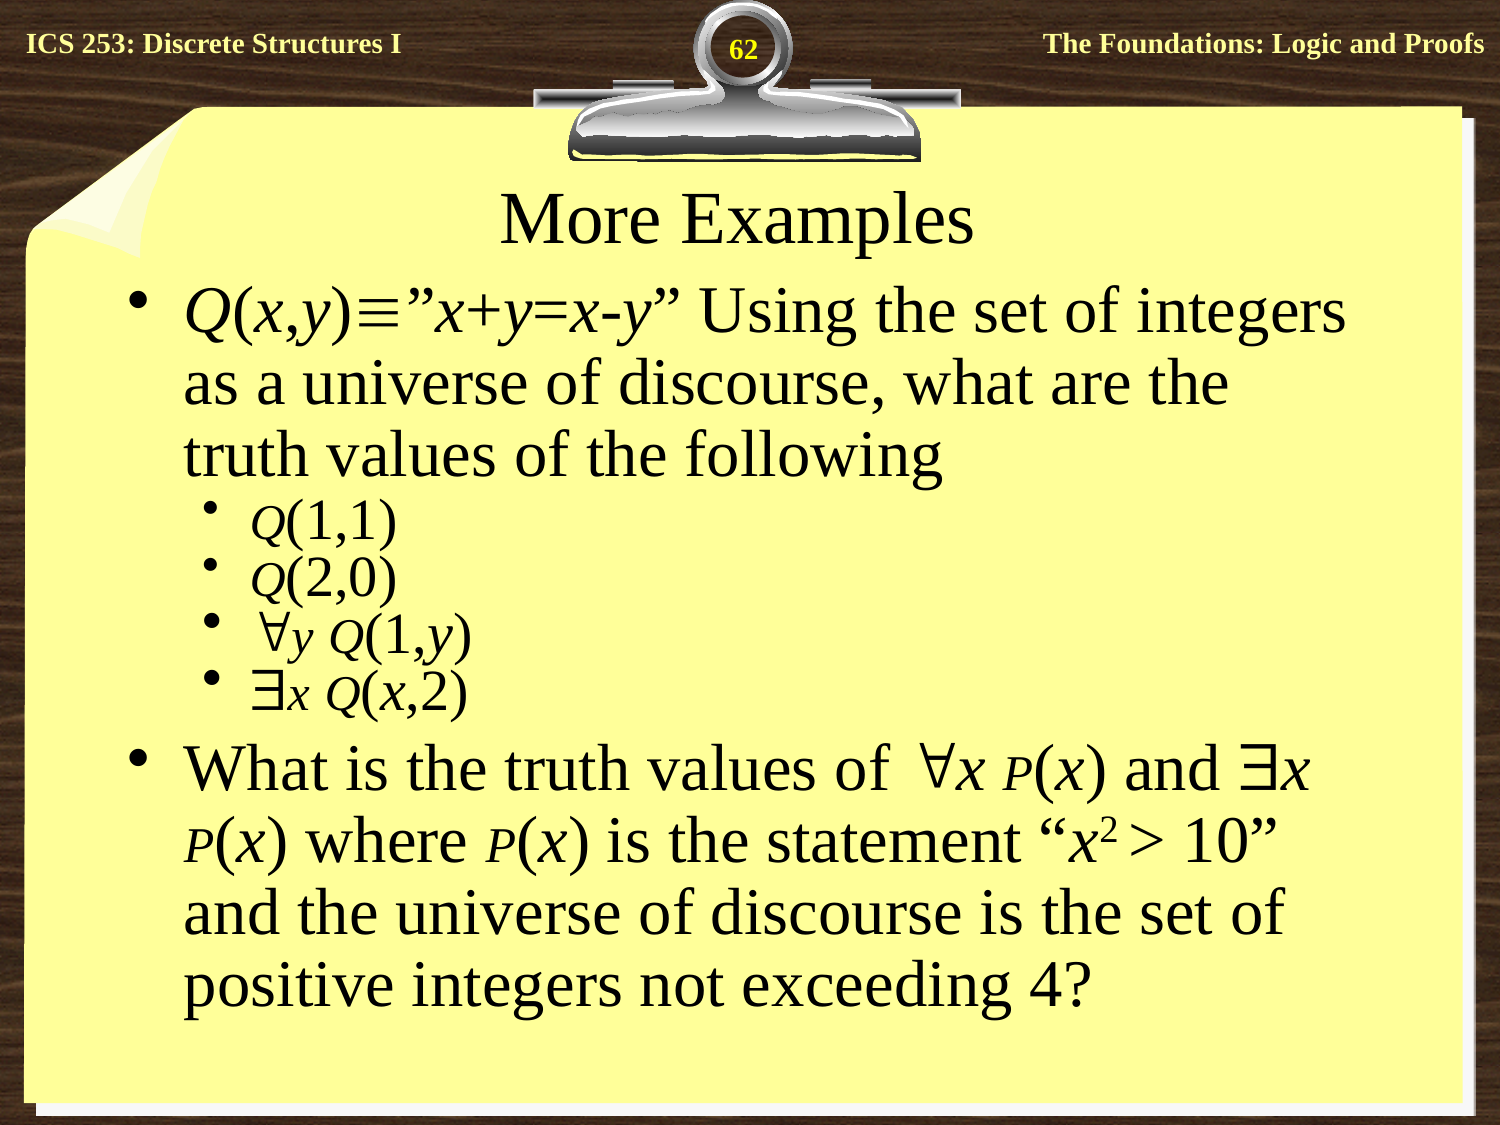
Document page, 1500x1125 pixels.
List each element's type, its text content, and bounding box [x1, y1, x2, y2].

slide_number 62 [423, 5, 774, 91]
title More Examples [100, 160, 1376, 268]
picture [0, 0, 1500, 1125]
list Q(x,y)”x+y=x-y” Using the set of integers as a universe of discourse, what are the truth values of the following Q(1,1) Q(2,0) y Q(1,y) x Q(x,2) What is the truth values of x P(x) and x P(x) where P(x) is the statement “x2 > 10” and the universe of discourse is the set of positive integers not exceeding 4? [112, 267, 1388, 1106]
